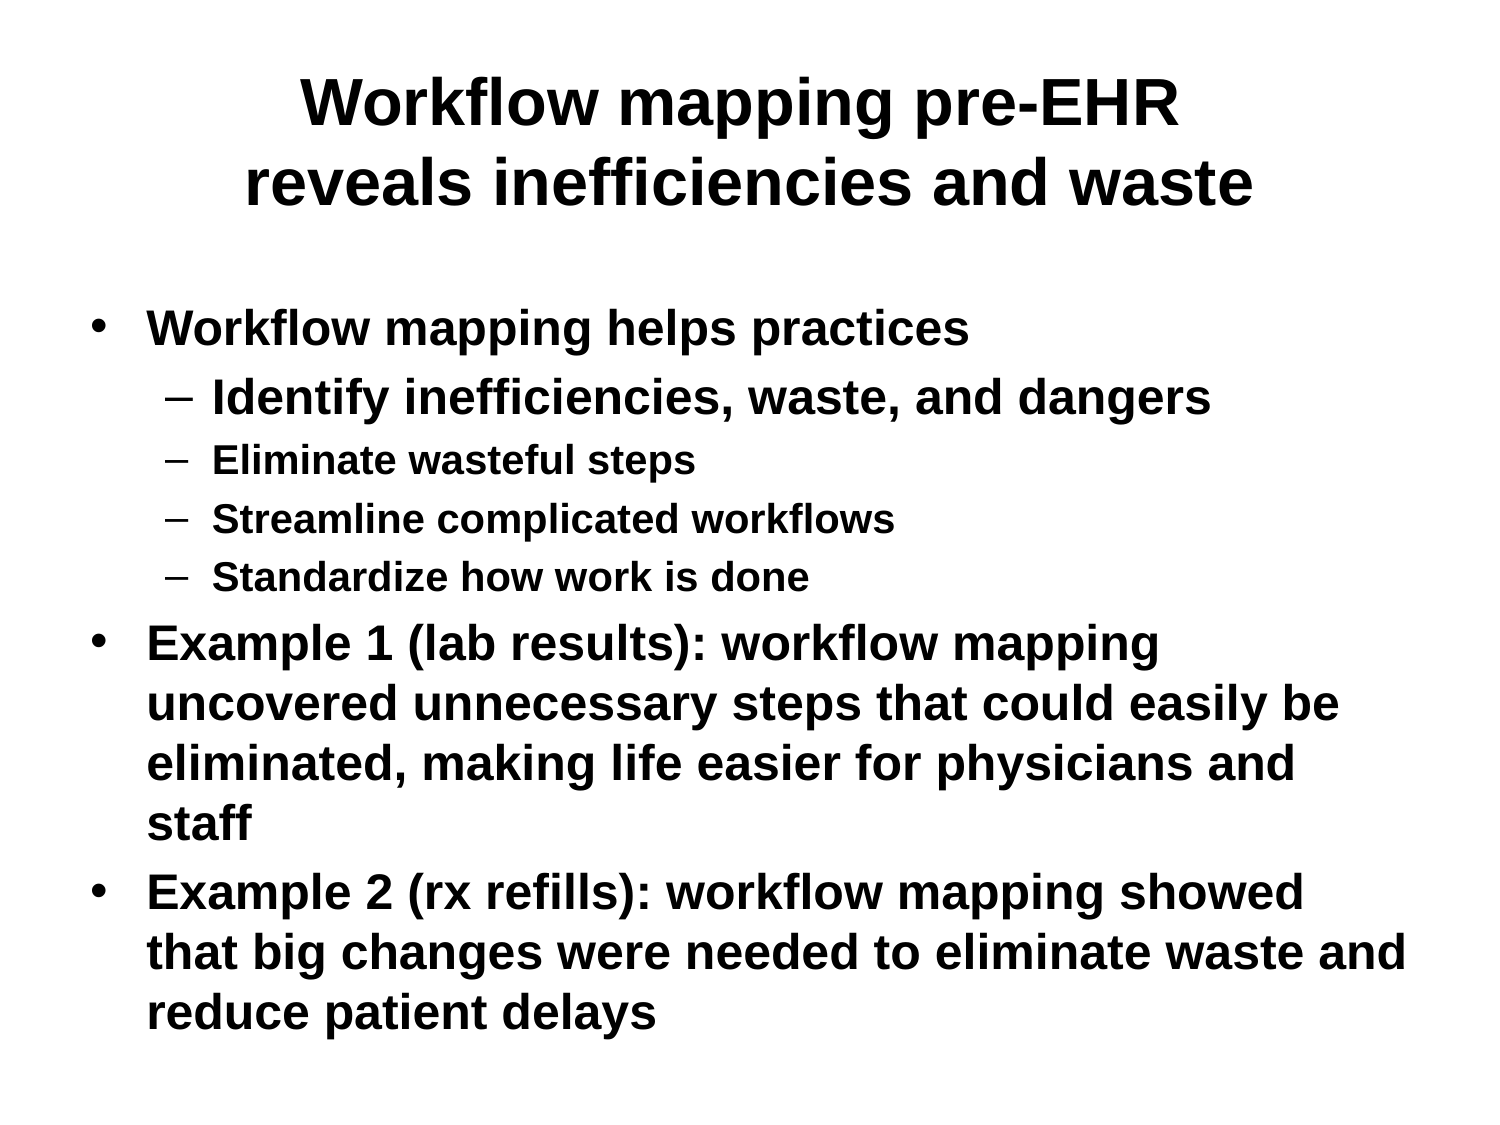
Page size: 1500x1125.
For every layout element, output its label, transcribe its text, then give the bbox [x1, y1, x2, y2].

title Workflow mapping pre-EHR reveals inefficiencies and waste [74, 44, 1426, 233]
list Workflow mapping helps practices Identify inefficiencies, waste, and dangers Eliminate wasteful steps Streamline complicated workflows Standardize how work is done Example 1 (lab results): workflow mapping uncovered unnecessary steps that could easily be eliminated, making life easier for physicians and staff Example 2 (rx refills): workflow mapping showed that big changes were needed to eliminate waste and reduce patient delays [74, 287, 1426, 1006]
